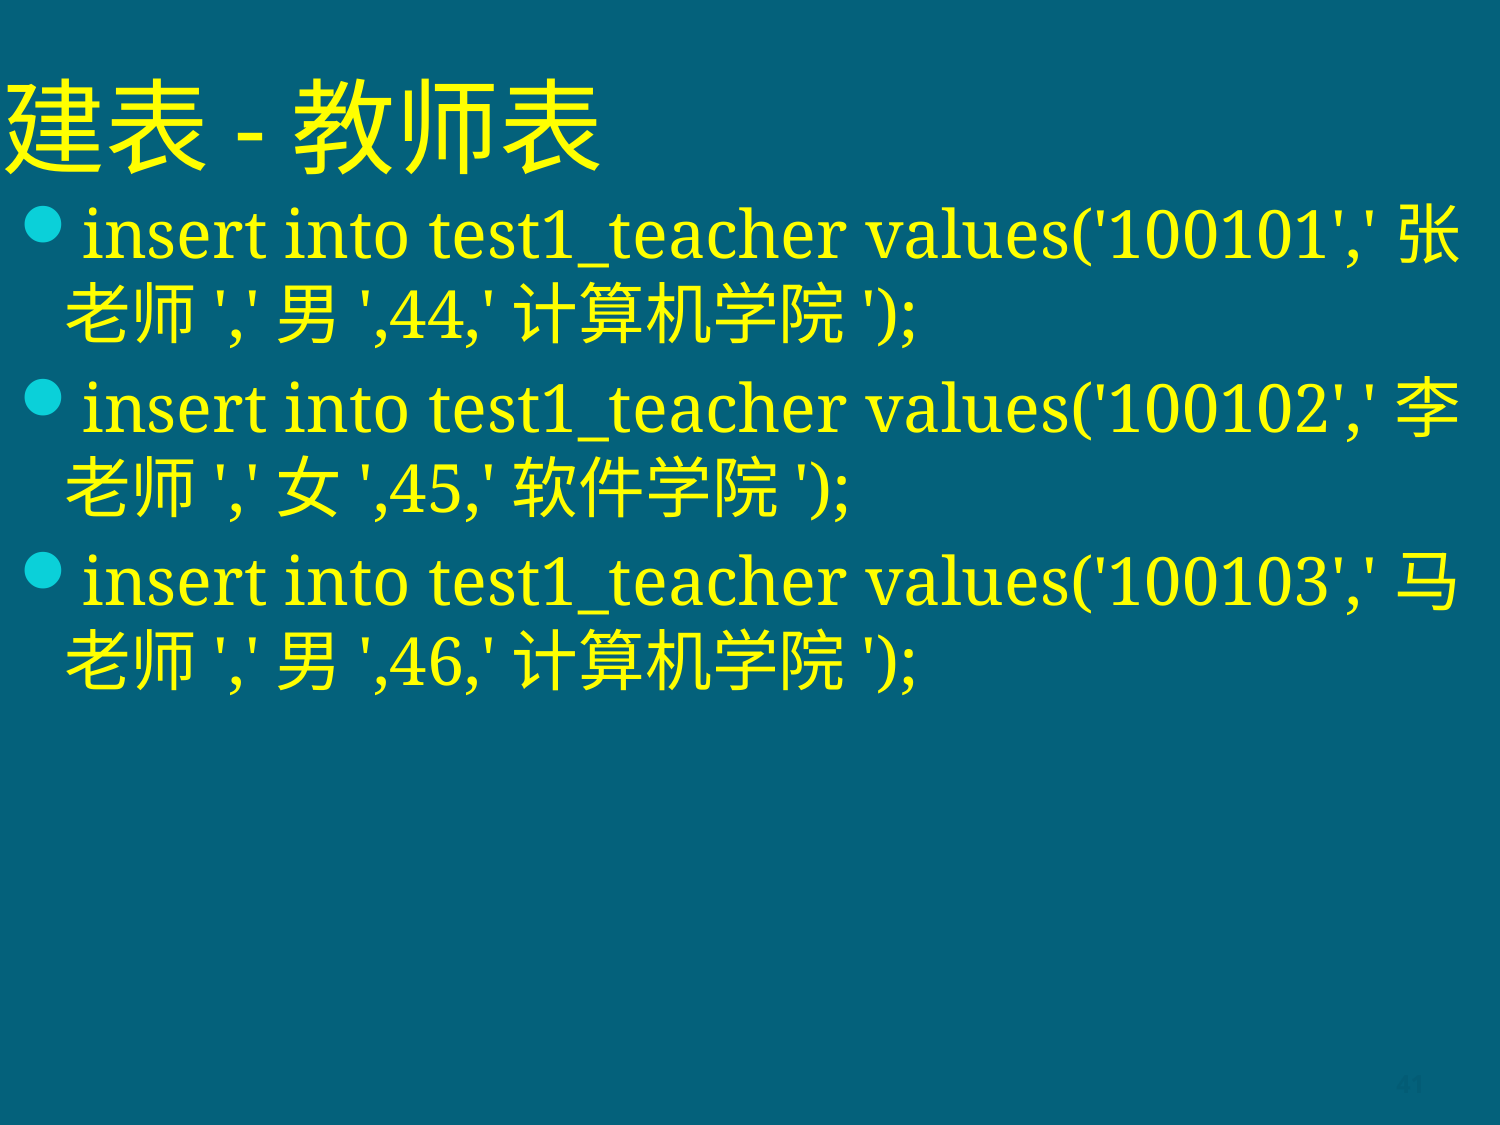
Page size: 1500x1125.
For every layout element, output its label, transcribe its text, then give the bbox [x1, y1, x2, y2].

title 建表-教师表 [0, 0, 1500, 188]
list insert into test1_teacher values('100101','张老师','男',44,'计算机学院'); insert into test1_teacher values('100102','李老师','女',45,'软件学院'); insert into test1_teacher values('100103','马老师','男',46,'计算机学院'); [4, 184, 1500, 1125]
